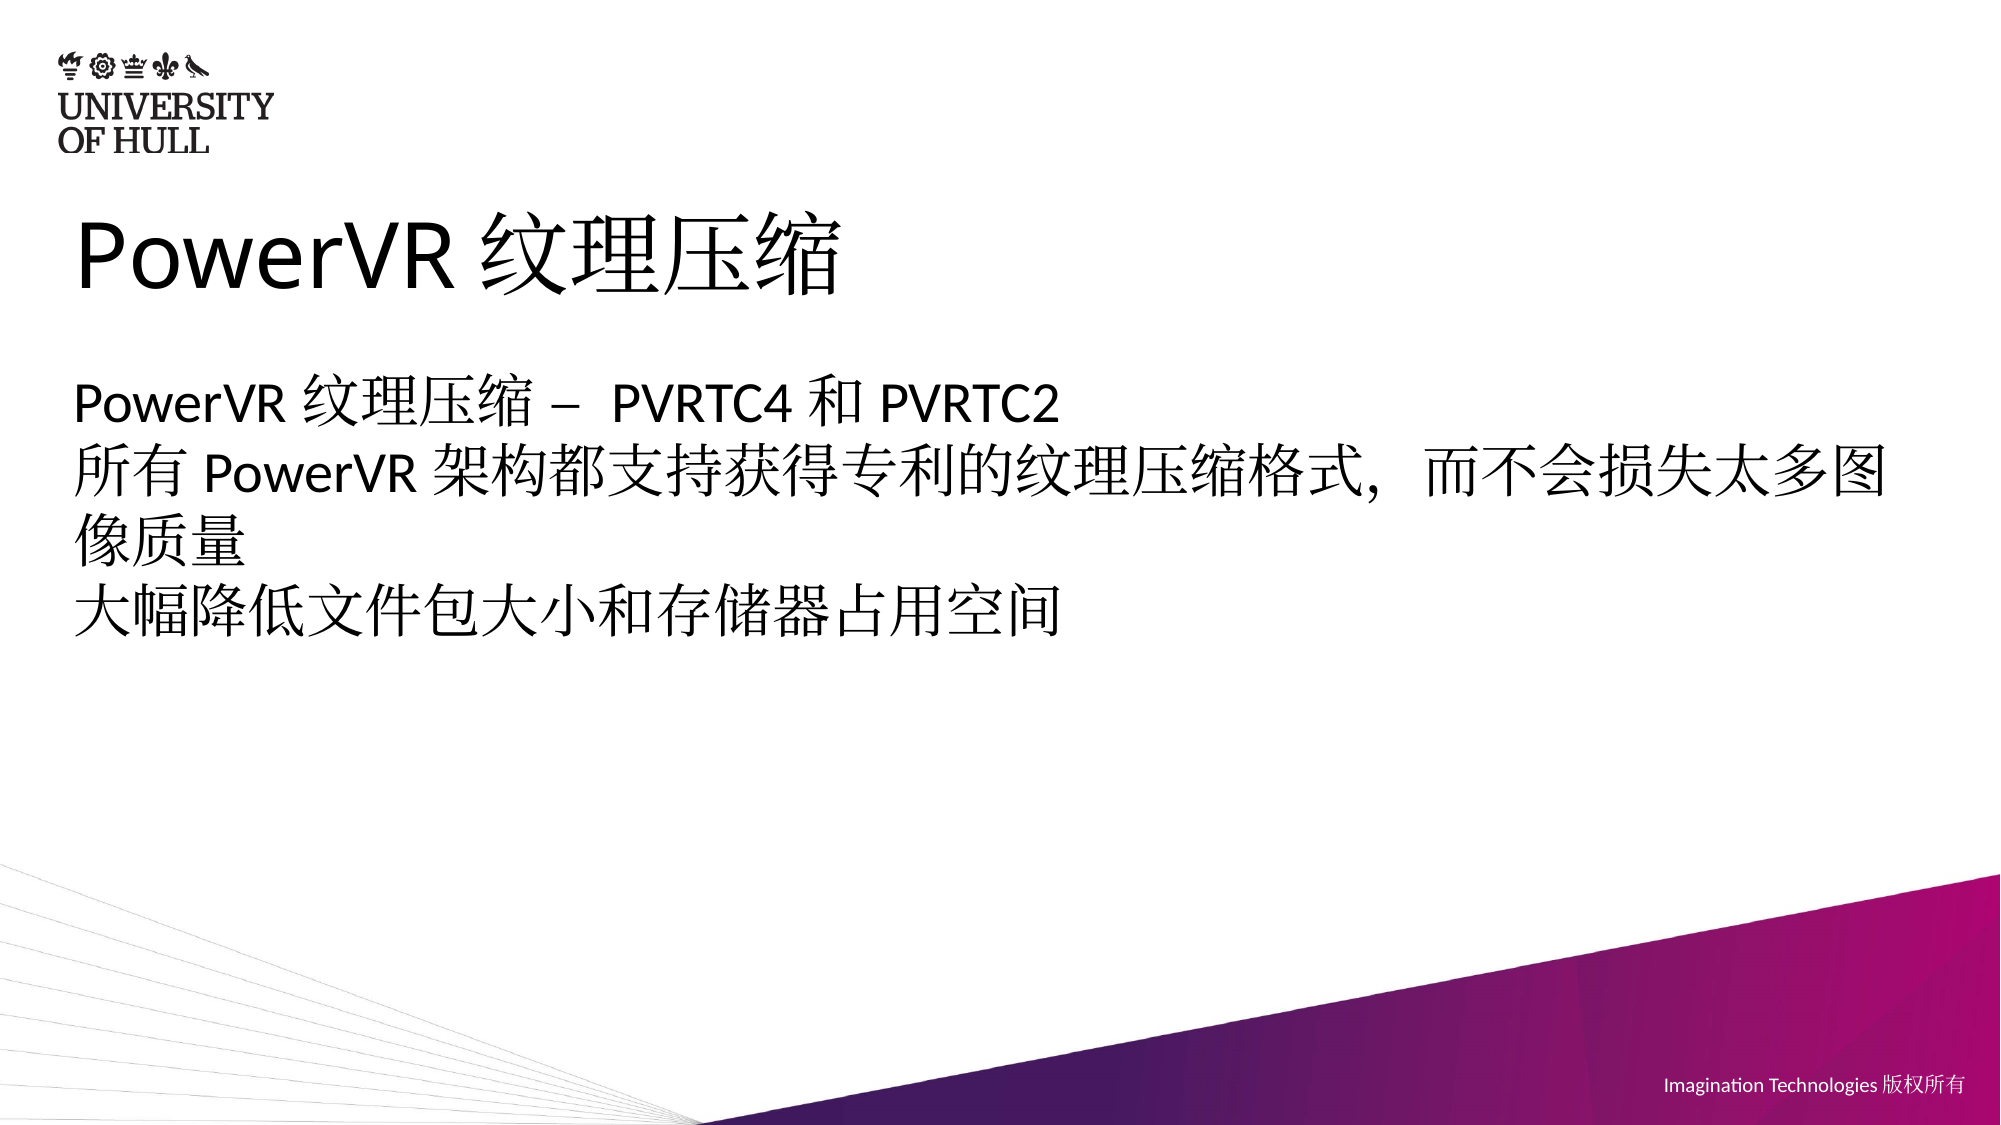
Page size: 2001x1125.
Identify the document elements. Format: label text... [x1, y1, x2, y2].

list PowerVR纹理压缩 – PVRTC4和PVRTC2 所有PowerVR架构都支持获得专利的纹理压缩格式，而不会损失太多图像质量 大幅降低文件包大小和存储器占用空间 [57, 356, 1931, 1074]
picture [0, 0, 2000, 1125]
title PowerVR纹理压缩 [57, 178, 1931, 340]
